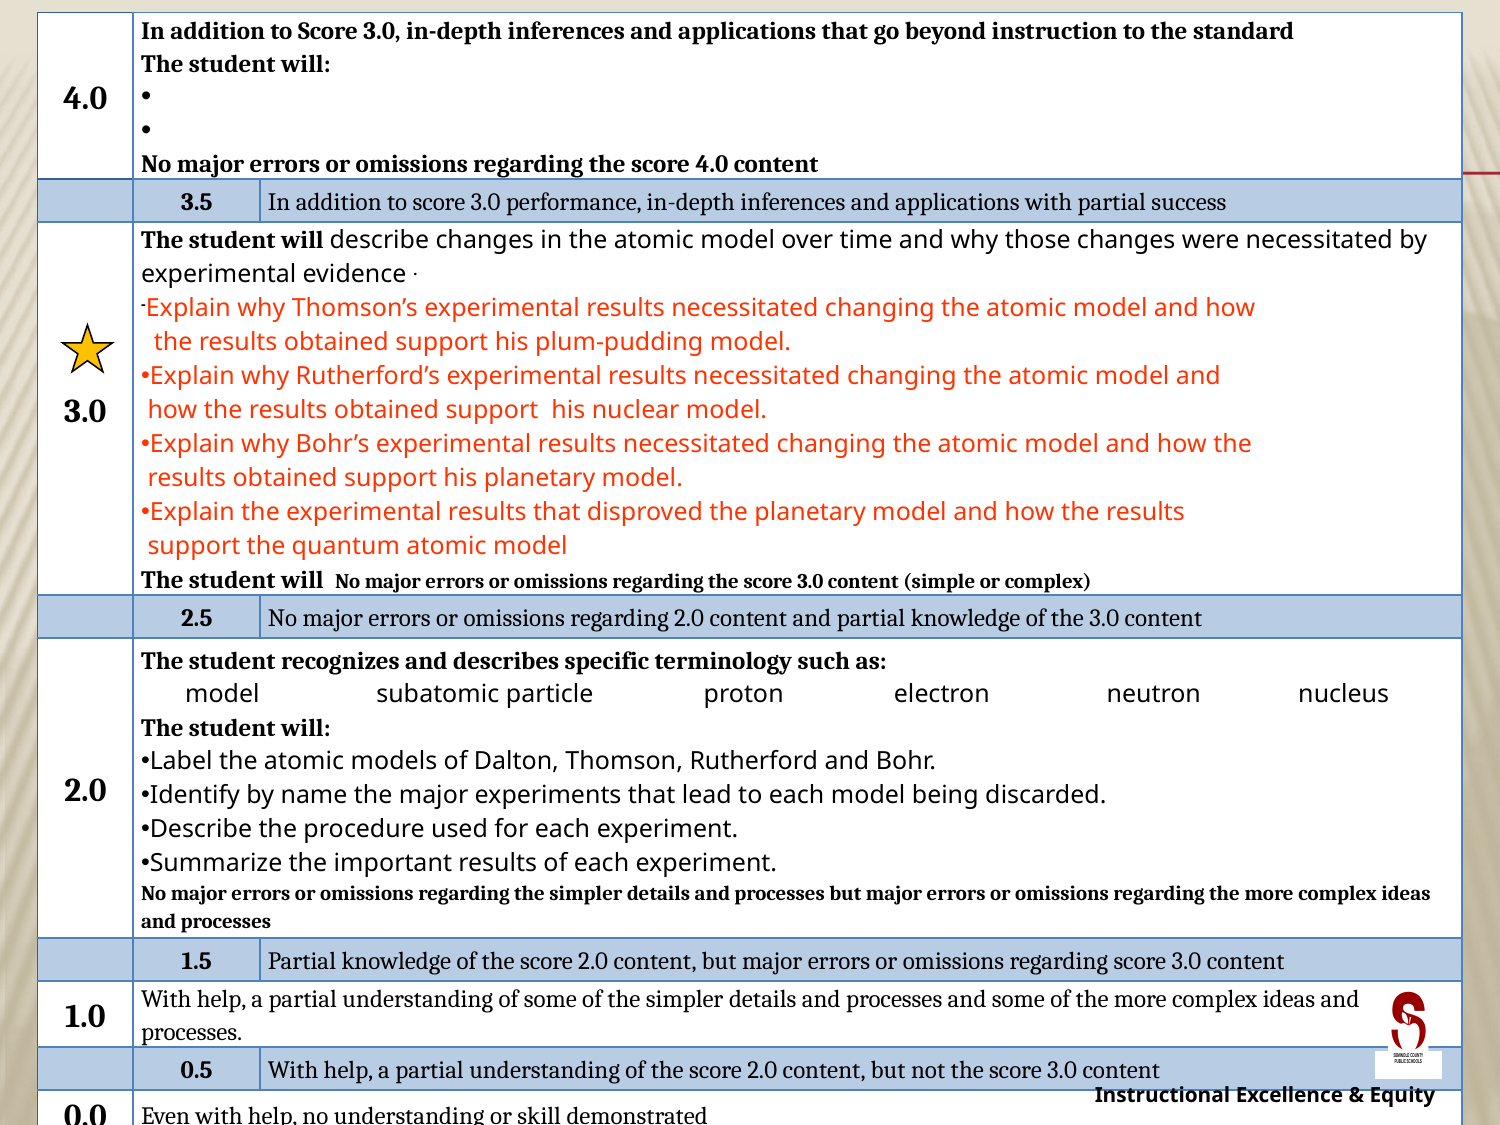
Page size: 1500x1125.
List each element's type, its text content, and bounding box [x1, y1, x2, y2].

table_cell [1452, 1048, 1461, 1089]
text_box [62, 324, 113, 372]
table_cell No major errors or omissions regarding 2.0 content and partial knowledge of the 3.0 content [261, 596, 1461, 637]
table_cell 2.0 [38, 639, 132, 937]
table_cell 0.5 [134, 1048, 259, 1089]
table_cell [38, 180, 132, 221]
table_cell 1.5 [134, 939, 259, 980]
table_cell 0.0 [38, 1091, 132, 1125]
table_header 4.0 [38, 13, 132, 178]
table_header In addition to Score 3.0, in-depth inferences and applications that go beyond instruction to the standard The student will: No major errors or omissions regarding the score 4.0 content [134, 13, 1461, 178]
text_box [1374, 987, 1443, 1085]
table_cell With help, a partial understanding of the score 2.0 content, but not the score 3.0 content [261, 1048, 1364, 1089]
table_cell Partial knowledge of the score 2.0 content, but major errors or omissions regarding score 3.0 content [261, 939, 1461, 980]
table_cell With help, a partial understanding of some of the simpler details and processes and some of the more complex ideas and processes. [134, 982, 1461, 1046]
table_cell 3.5 [134, 180, 259, 221]
table_cell 2.5 [134, 596, 259, 637]
table_cell The student will describe changes in the atomic model over time and why those changes were necessitated by experimental evidence . -Explain why Thomson’s experimental results necessitated changing the atomic model and how the results obtained support his plum-pudding model. Explain why Rutherford’s experimental results necessitated changing the atomic model and how the results obtained support his nuclear model. Explain why Bohr’s experimental results necessitated changing the atomic model and how the results obtained support his planetary model. Explain the experimental results that disproved the planetary model and how the results support the quantum atomic model The student will No major errors or omissions regarding the score 3.0 content (simple or complex) [134, 223, 1461, 594]
table_cell [38, 1048, 132, 1089]
table_cell 1.0 [38, 982, 132, 1046]
table_cell [38, 939, 132, 980]
text_box Instructional Excellence & Equity [975, 1074, 1450, 1115]
table_cell 3.0 [38, 223, 132, 594]
table_cell Even with help, no understanding or skill demonstrated [134, 1091, 1461, 1125]
table_cell In addition to score 3.0 performance, in-depth inferences and applications with partial success [261, 180, 1461, 221]
table_cell The student recognizes and describes specific terminology such as: model subatomic particle proton electron neutron nucleus The student will: Label the atomic models of Dalton, Thomson, Rutherford and Bohr. Identify by name the major experiments that lead to each model being discarded. Describe the procedure used for each experiment. Summarize the important results of each experiment. No major errors or omissions regarding the simpler details and processes but major errors or omissions regarding the more complex ideas and processes [134, 639, 1461, 937]
table_cell [38, 596, 132, 637]
